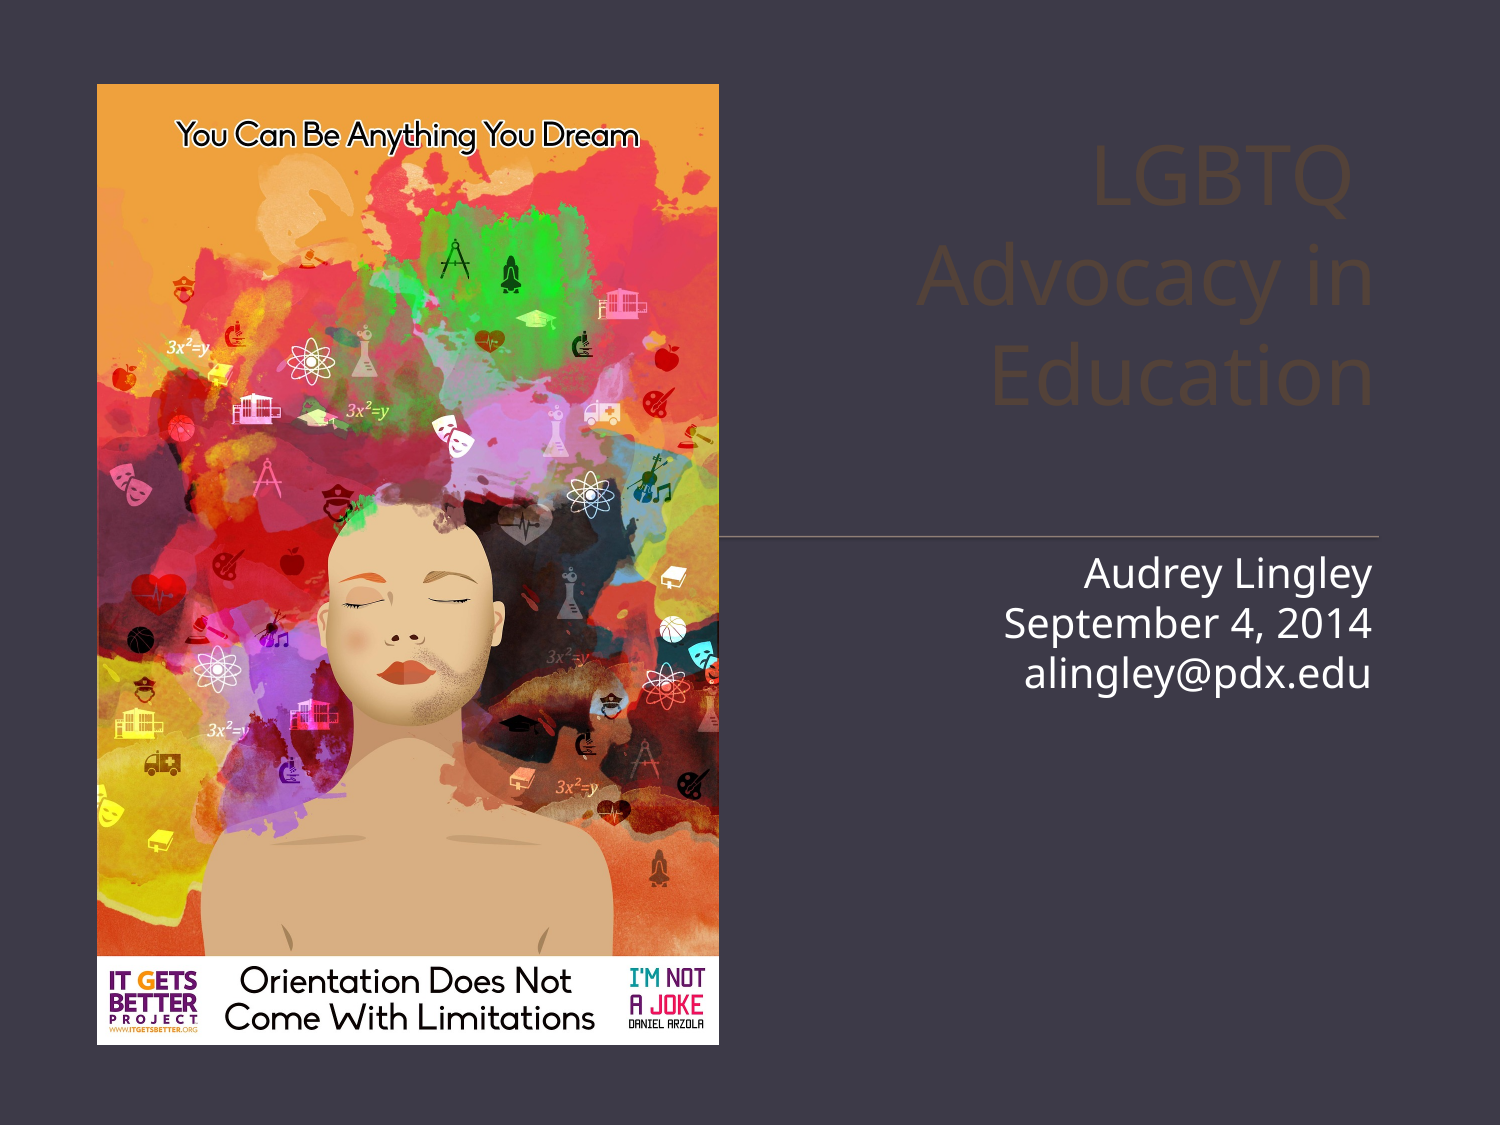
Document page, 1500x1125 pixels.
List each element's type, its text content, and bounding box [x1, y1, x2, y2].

title LGBTQ Advocacy in Education [545, 81, 1394, 530]
list Audrey Lingley September 4, 2014 alingley@pdx.edu [725, 539, 1394, 787]
picture [97, 84, 720, 1046]
